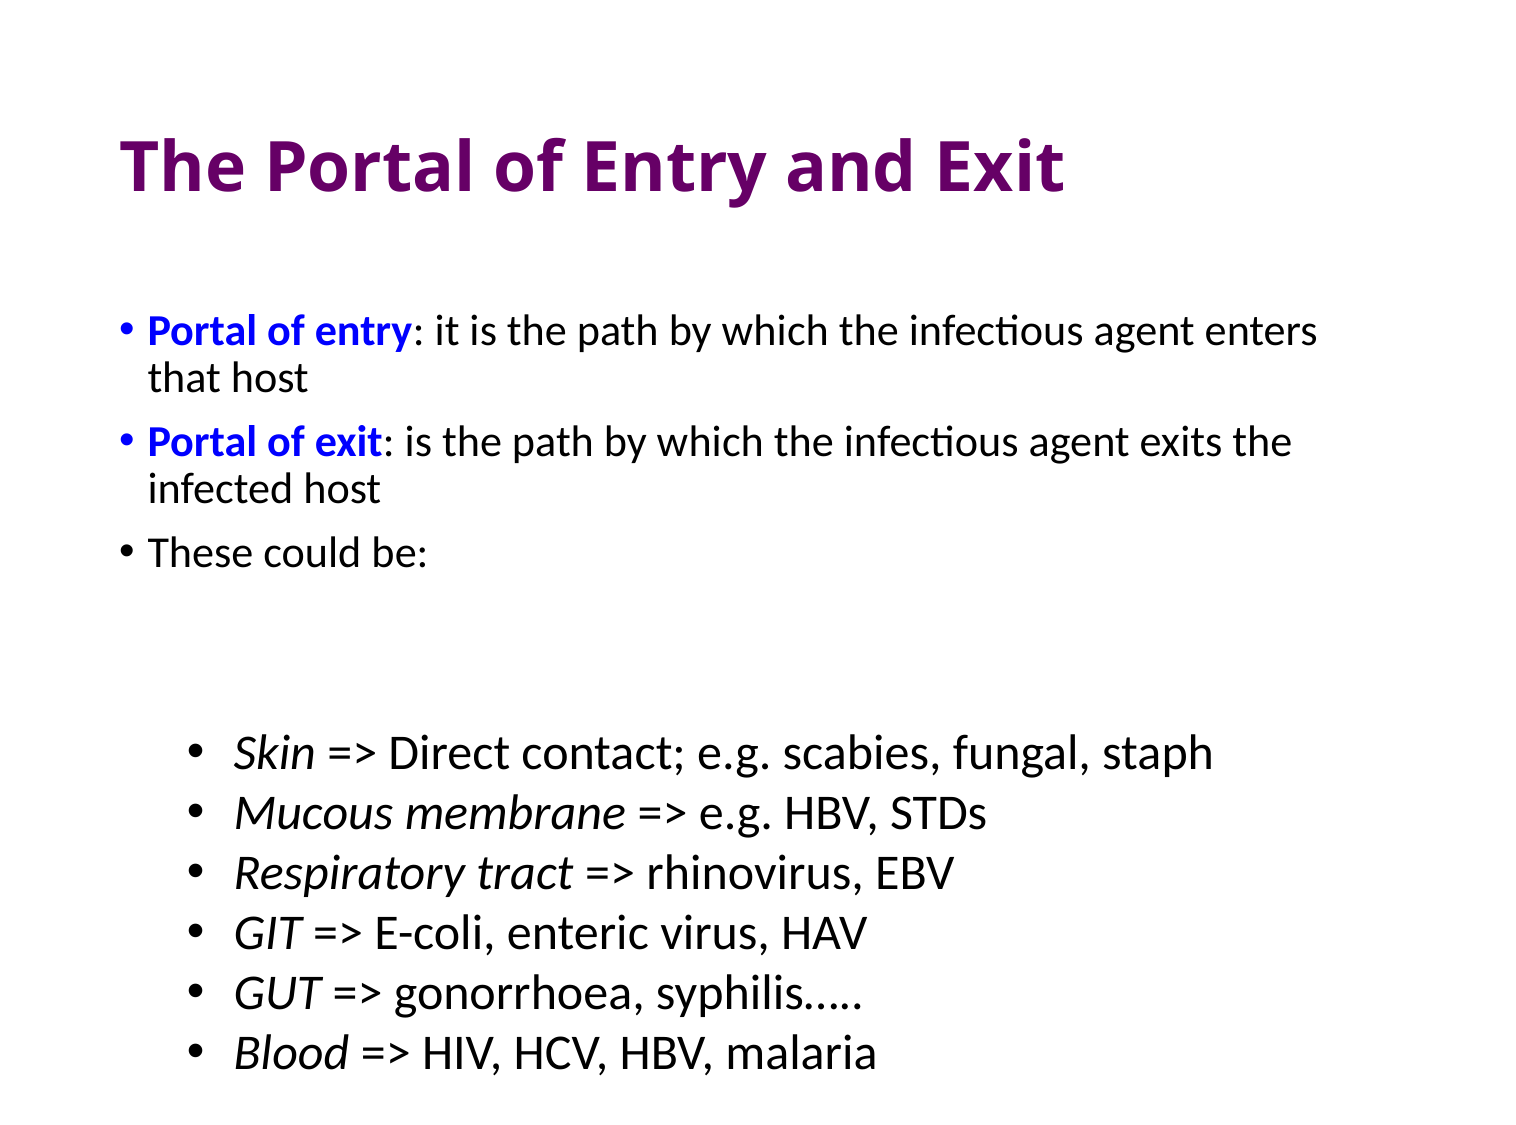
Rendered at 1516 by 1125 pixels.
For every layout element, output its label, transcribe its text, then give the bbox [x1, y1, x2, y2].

text_box Skin => Direct contact; e.g. scabies, fungal, staph Mucous membrane => e.g. HBV, STDs Respiratory tract => rhinovirus, EBV GIT => E-coli, enteric virus, HAV GUT => gonorrhoea, syphilis….. Blood => HIV, HCV, HBV, malaria [132, 712, 1446, 1125]
title The Portal of Entry and Exit [104, 59, 1411, 278]
list Portal of entry: it is the path by which the infectious agent enters that host Portal of exit: is the path by which the infectious agent exits the infected host These could be: [104, 299, 1411, 1014]
